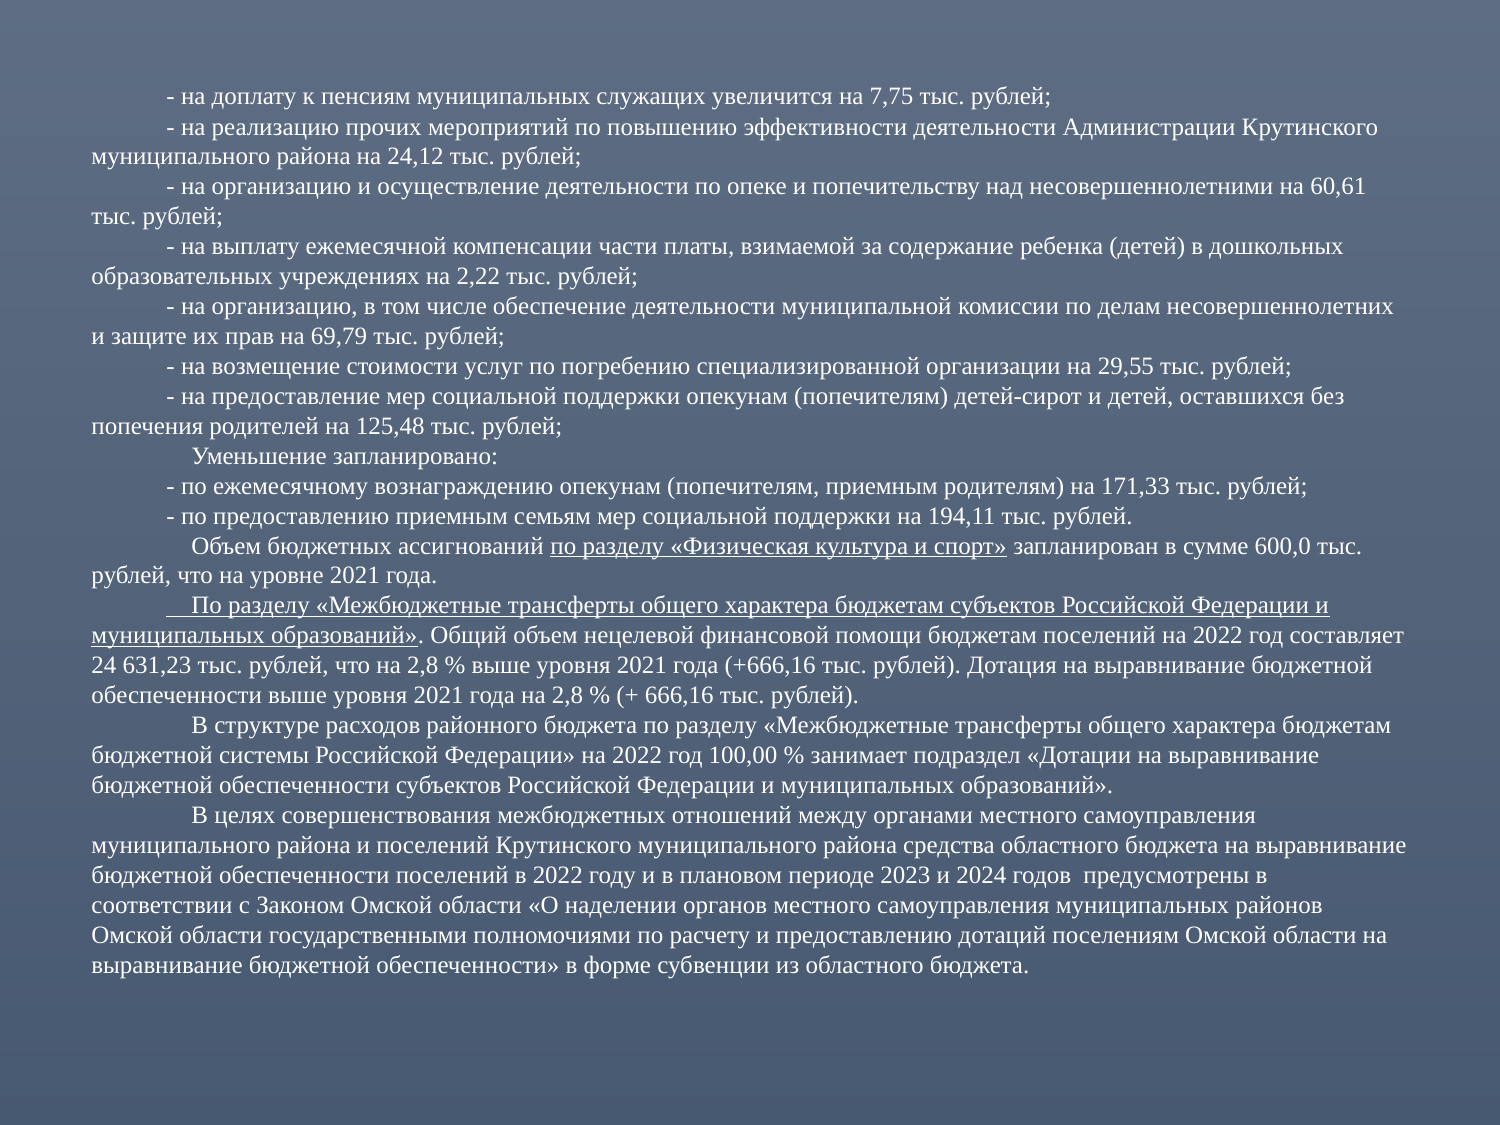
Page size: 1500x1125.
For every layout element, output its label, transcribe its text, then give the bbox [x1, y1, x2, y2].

text_box - на доплату к пенсиям муниципальных служащих увеличится на 7,75 тыс. рублей; - на реализацию прочих мероприятий по повышению эффективности деятельности Администрации Крутинского муниципального района на 24,12 тыс. рублей; - на организацию и осуществление деятельности по опеке и попечительству над несовершеннолетними на 60,61 тыс. рублей; - на выплату ежемесячной компенсации части платы, взимаемой за содержание ребенка (детей) в дошкольных образовательных учреждениях на 2,22 тыс. рублей; - на организацию, в том числе обеспечение деятельности муниципальной комиссии по делам несовершеннолетних и защите их прав на 69,79 тыс. рублей; - на возмещение стоимости услуг по погребению специализированной организации на 29,55 тыс. рублей; - на предоставление мер социальной поддержки опекунам (попечителям) детей-сирот и детей, оставшихся без попечения родителей на 125,48 тыс. рублей; Уменьшение запланировано: - по ежемесячному вознаграждению опекунам (попечителям, приемным родителям) на 171,33 тыс. рублей; - по предоставлению приемным семьям мер социальной поддержки на 194,11 тыс. рублей. Объем бюджетных ассигнований по разделу «Физическая культура и спорт» запланирован в сумме 600,0 тыс. рублей, что на уровне 2021 года. По разделу «Межбюджетные трансферты общего характера бюджетам субъектов Российской Федерации и муниципальных образований». Общий объем нецелевой финансовой помощи бюджетам поселений на 2022 год составляет 24 631,23 тыс. рублей, что на 2,8 % выше уровня 2021 года (+666,16 тыс. рублей). Дотация на выравнивание бюджетной обеспеченности выше уровня 2021 года на 2,8 % (+ 666,16 тыс. рублей). В структуре расходов районного бюджета по разделу «Межбюджетные трансферты общего характера бюджетам бюджетной системы Российской Федерации» на 2022 год 100,00 % занимает подраздел «Дотации на выравнивание бюджетной обеспеченности субъектов Российской Федерации и муниципальных образований». В целях совершенствования межбюджетных отношений между органами местного самоуправления муниципального района и поселений Крутинского муниципального района средства областного бюджета на выравнивание бюджетной обеспеченности поселений в 2022 году и в плановом периоде 2023 и 2024 годов предусмотрены в соответствии с Законом Омской области «О наделении органов местного самоуправления муниципальных районов Омской области государственными полномочиями по расчету и предоставлению дотаций поселениям Омской области на выравнивание бюджетной обеспеченности» в форме субвенции из областного бюджета. [76, 42, 1424, 1016]
